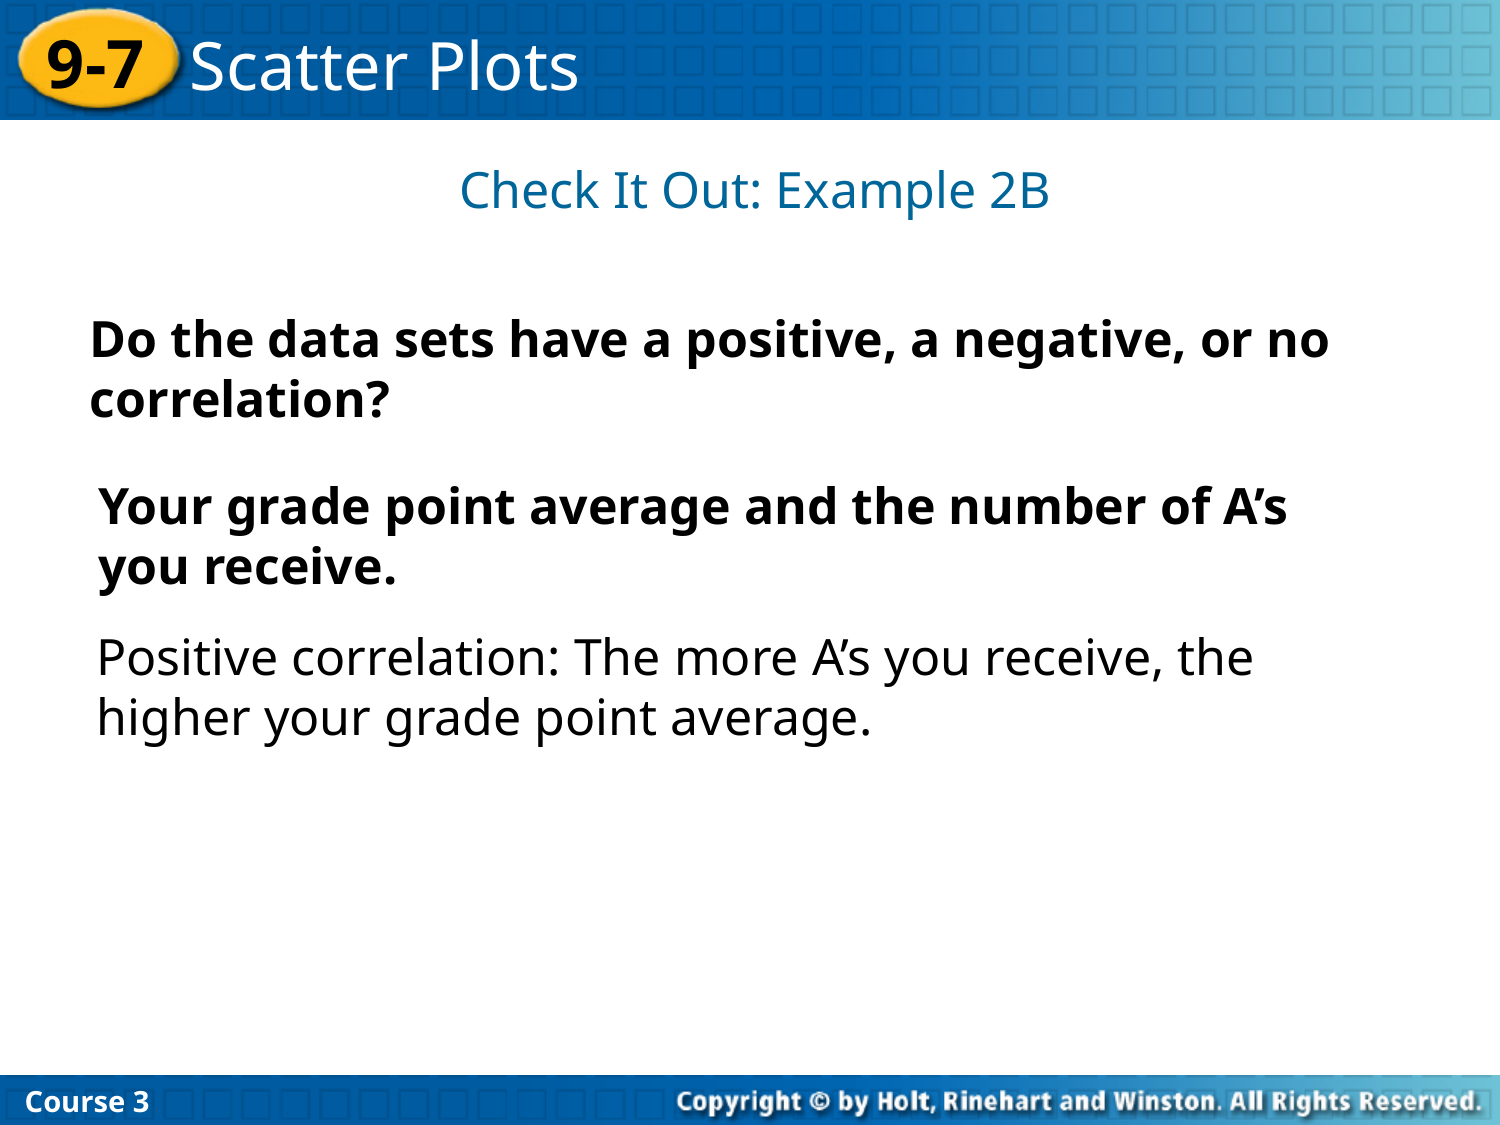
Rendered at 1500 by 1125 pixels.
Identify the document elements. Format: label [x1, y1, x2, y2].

text_box [0, 0, 1500, 1125]
